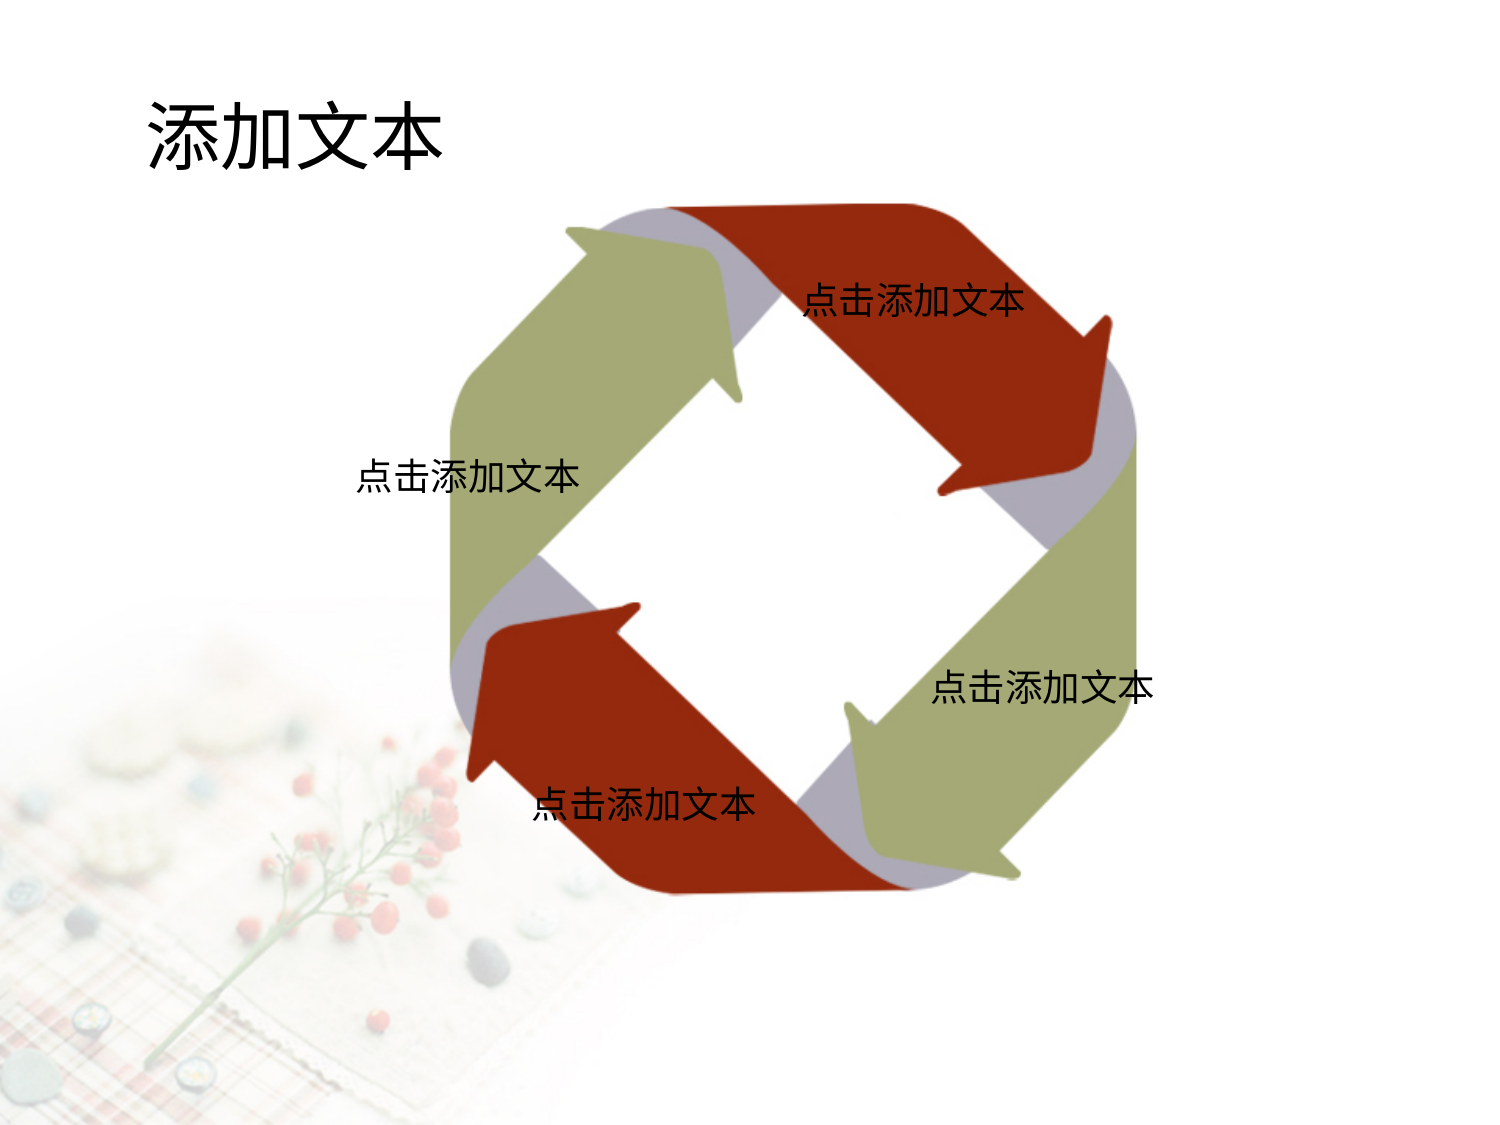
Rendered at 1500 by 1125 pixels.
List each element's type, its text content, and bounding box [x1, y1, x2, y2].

text_box 点击添加文本 [516, 773, 772, 834]
text_box 点击添加文本 [341, 445, 596, 505]
picture [0, 0, 1500, 1125]
text_box 点击添加文本 [786, 269, 1042, 330]
text_box 点击添加文本 [915, 656, 1171, 716]
text_box 添加文本 [130, 81, 461, 187]
